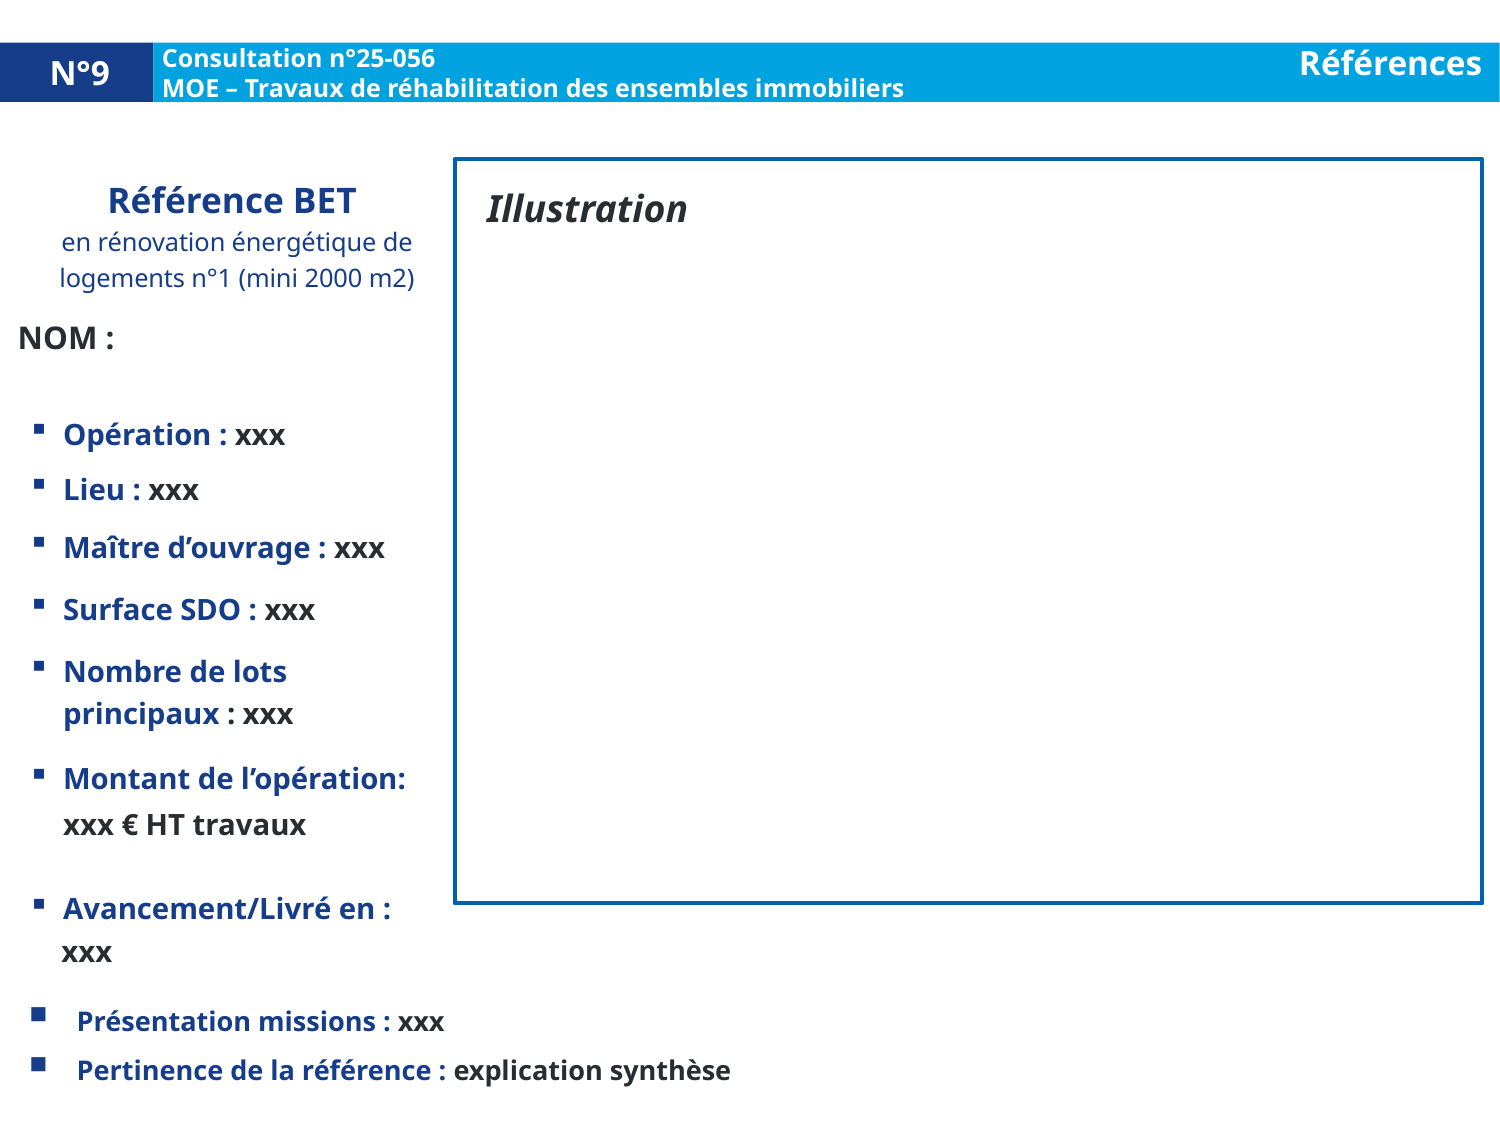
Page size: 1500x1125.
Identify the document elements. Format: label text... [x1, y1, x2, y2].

text_box Présentation missions : xxx Pertinence de la référence : explication synthèse [29, 952, 1483, 1106]
text_box Illustration [472, 177, 756, 238]
text_box [1452, 92, 1459, 102]
text_box Consultation n°25-056 MOE – Travaux de réhabilitation des ensembles immobiliers [161, 42, 1452, 132]
text_box [453, 157, 1484, 905]
text_box Références [188, 32, 1483, 92]
text_box N°9 [0, 42, 159, 102]
list Référence BET en rénovation énergétique de logements n°1 (mini 2000 m2) NOM : Opération : xxx Lieu : xxx Maître d’ouvrage : xxx Surface SDO : xxx Nombre de lots principaux : xxx Montant de l’opération: xxx € HT travaux Avancement/Livré en : xxx [17, 177, 443, 973]
